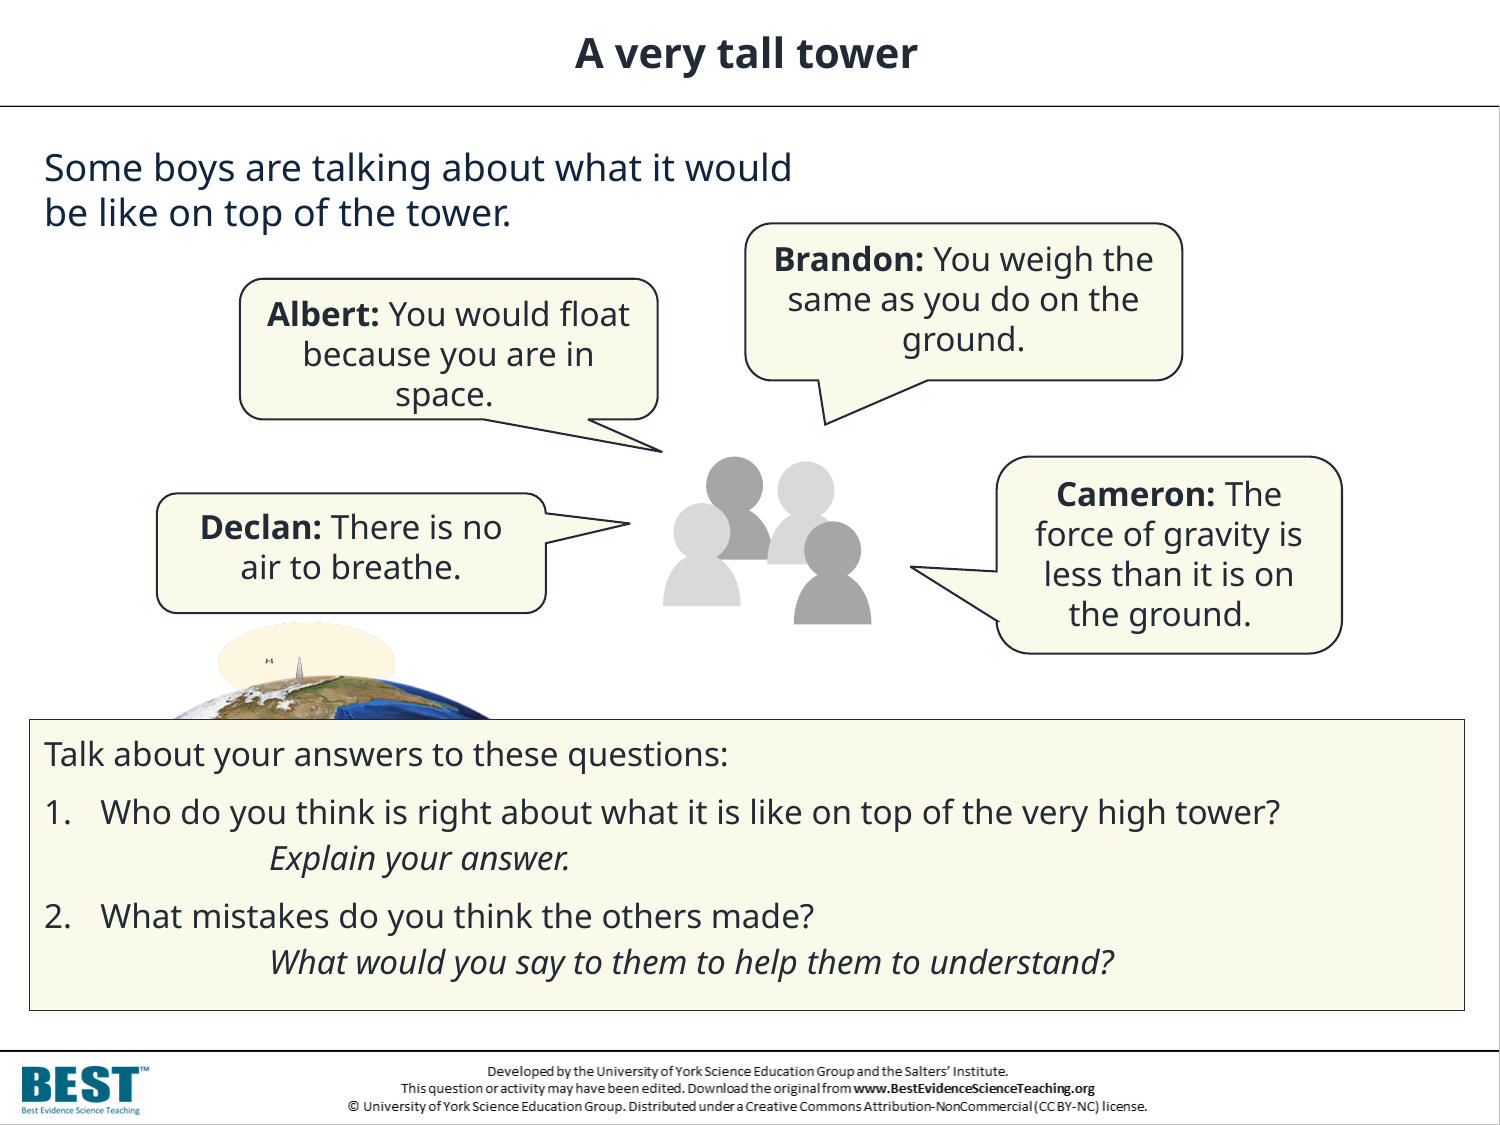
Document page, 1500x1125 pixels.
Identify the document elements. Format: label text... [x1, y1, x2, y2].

picture [0, 105, 1500, 1125]
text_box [156, 223, 1342, 654]
text_box A very tall tower [23, 4, 1471, 99]
